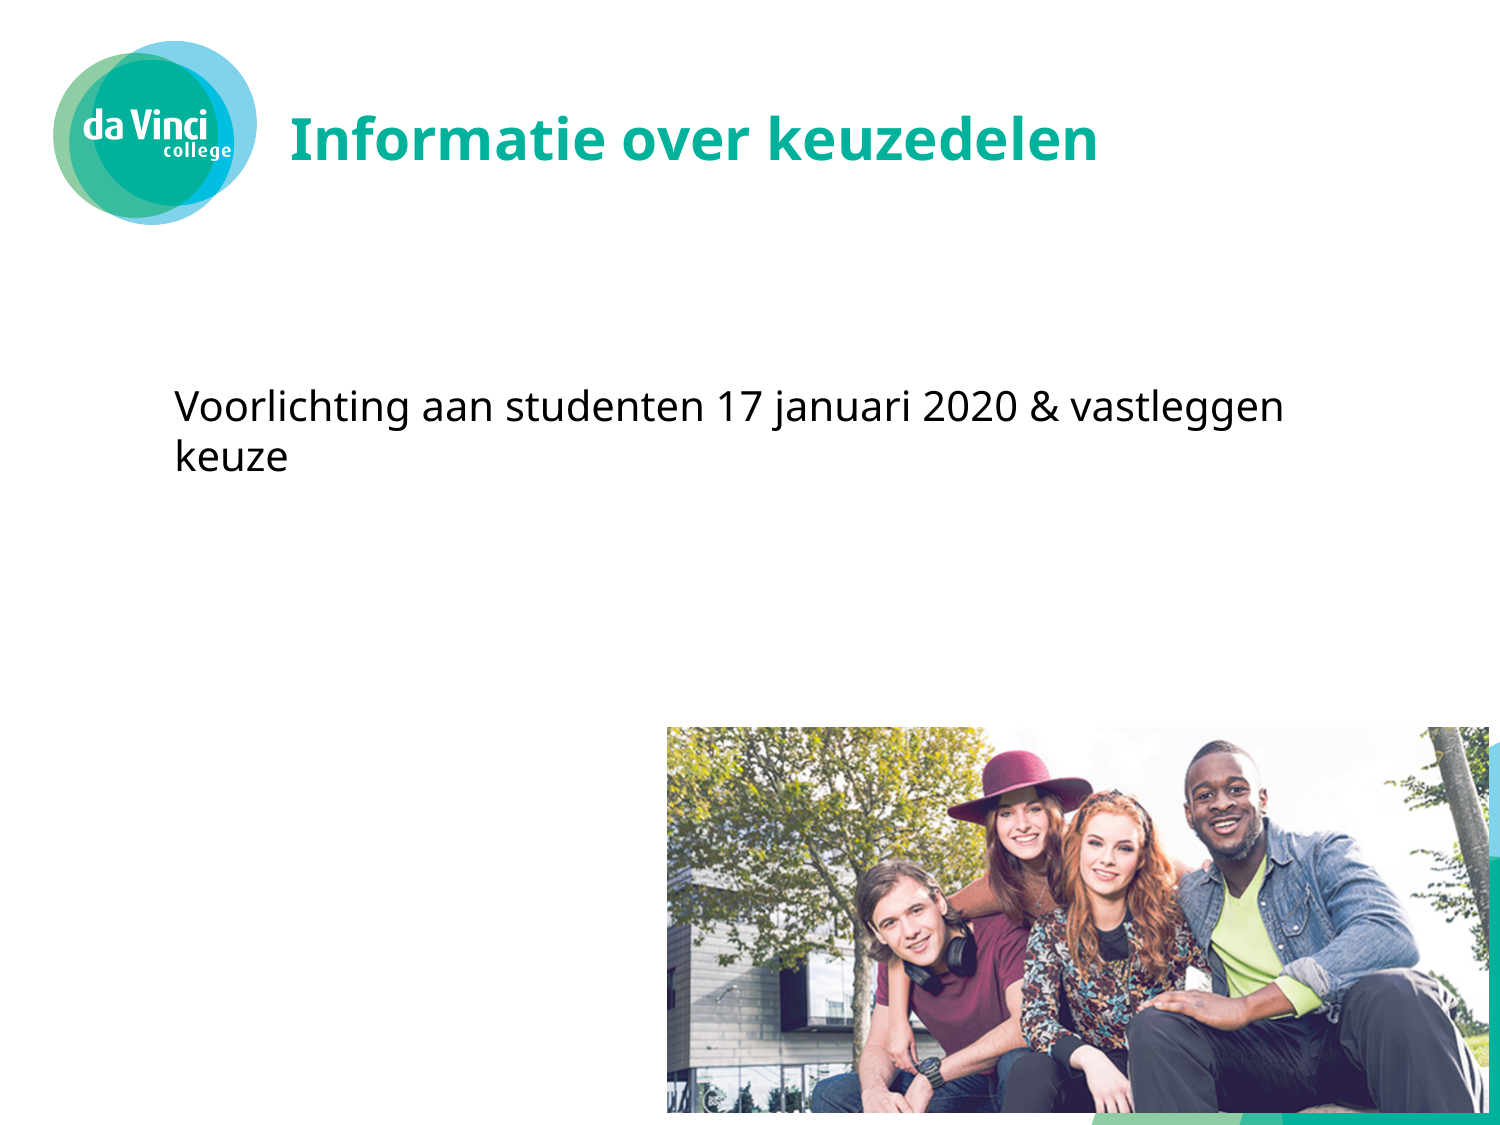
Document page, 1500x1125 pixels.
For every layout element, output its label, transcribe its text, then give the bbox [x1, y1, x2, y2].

picture [0, 0, 1500, 1125]
list Voorlichting aan studenten 17 januari 2020 & vastleggen keuze [159, 255, 1425, 1005]
title Informatie over keuzedelen [275, 37, 1424, 180]
